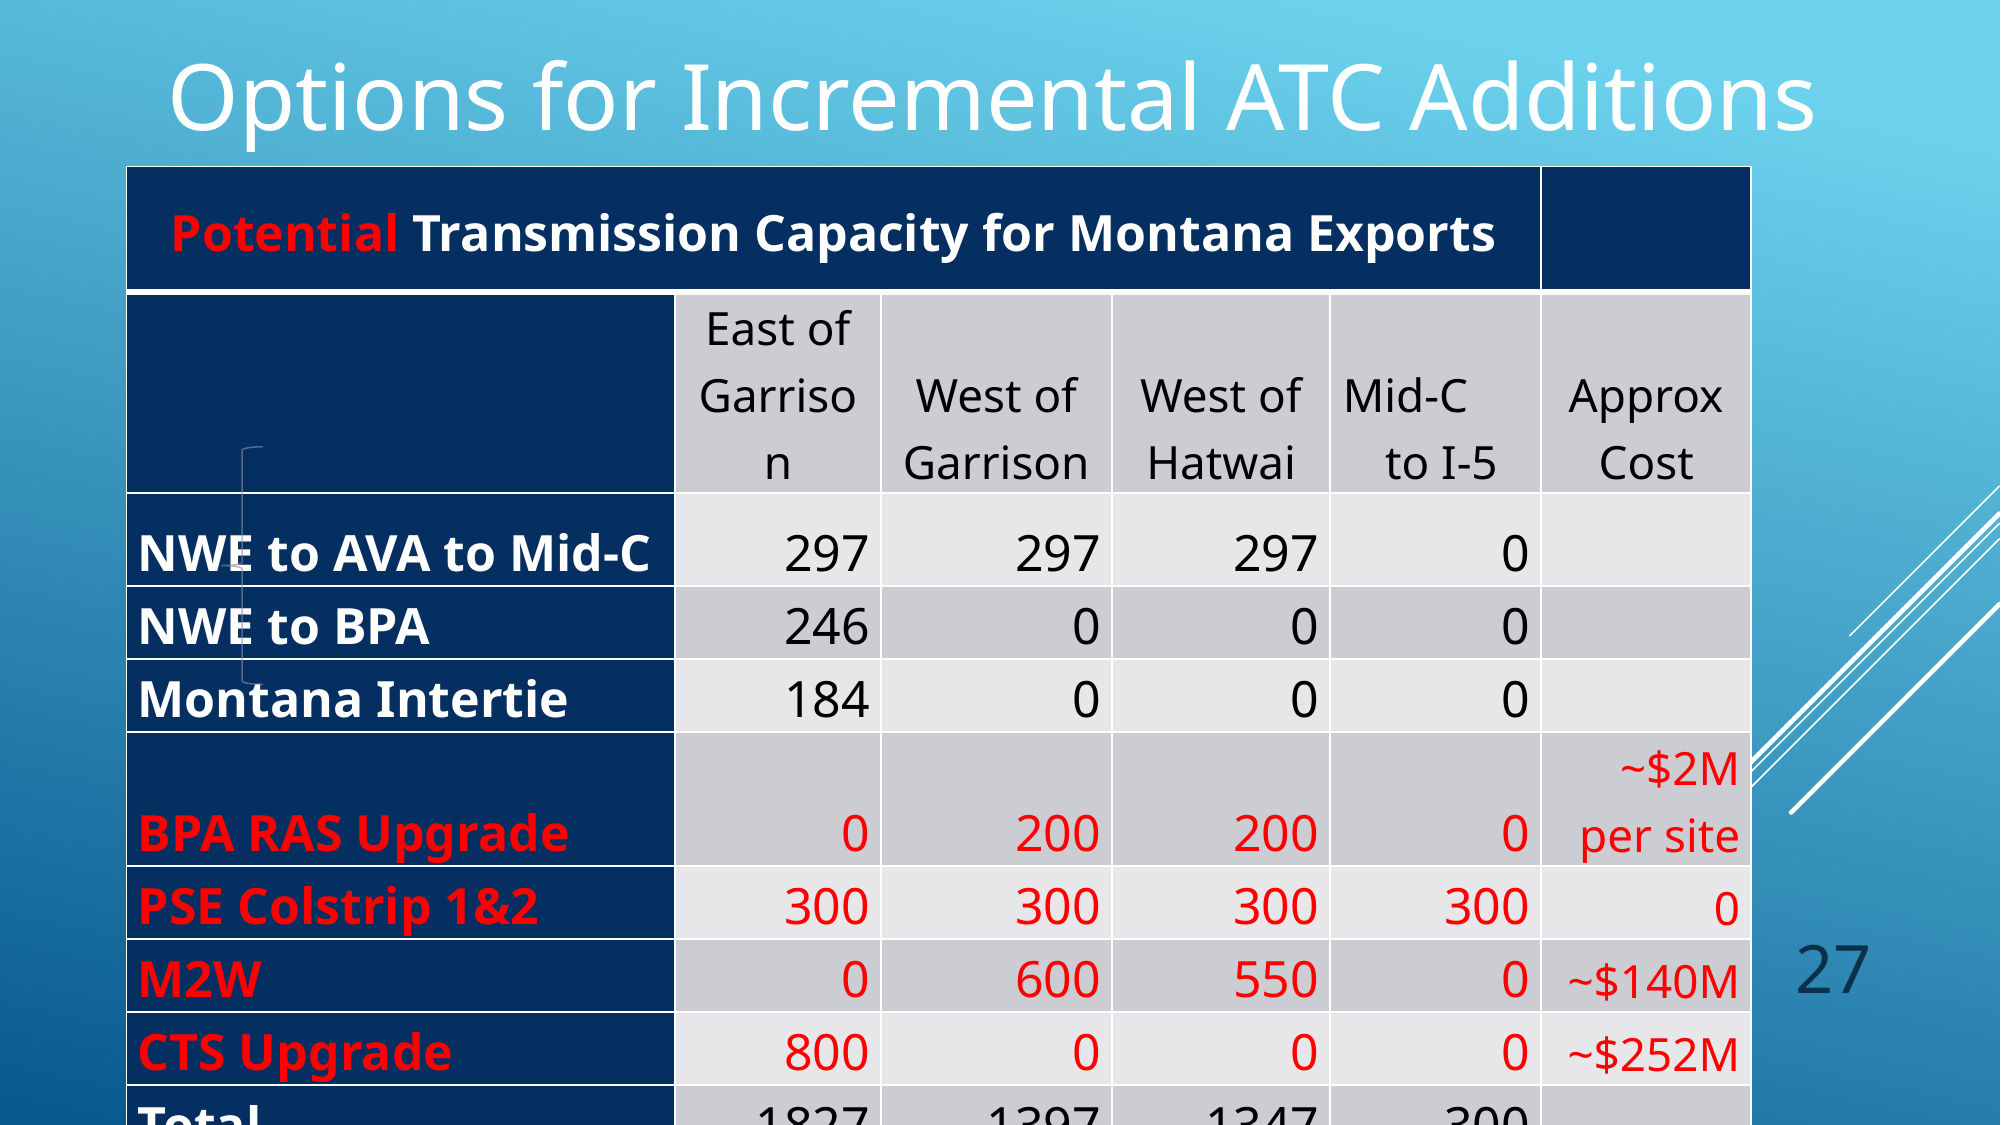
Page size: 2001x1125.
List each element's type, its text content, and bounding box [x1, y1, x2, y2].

table_cell Total [127, 1086, 674, 1125]
table_cell 0 [1331, 587, 1540, 658]
table_cell 0 [1113, 660, 1329, 731]
table_cell 0 [676, 733, 880, 865]
slide_number 27 [1752, 915, 1888, 1025]
table_header [1542, 167, 1750, 289]
table_cell M2W [127, 940, 674, 1011]
table_cell 300 [676, 867, 880, 938]
table_header Potential Transmission Capacity for Montana Exports [127, 167, 1540, 289]
table_cell [1542, 660, 1750, 731]
table_cell [1542, 587, 1750, 658]
table_cell West of Garrison [882, 295, 1111, 492]
table_cell PSE Colstrip 1&2 [127, 867, 674, 938]
text_box Options for Incremental ATC Additions [153, 31, 1971, 156]
table_cell 0 [882, 1013, 1111, 1084]
table_cell CTS Upgrade [127, 1013, 674, 1084]
table_cell East of Garrison [676, 295, 880, 492]
table_cell [1542, 1086, 1750, 1125]
table_cell 297 [1113, 494, 1329, 585]
table_cell 1397 [882, 1086, 1111, 1125]
table_cell 0 [676, 940, 880, 1011]
table_cell 0 [1331, 1013, 1540, 1084]
table_cell West of Hatwai [1113, 295, 1329, 492]
table_cell 0 [882, 660, 1111, 731]
table_cell BPA RAS Upgrade [127, 733, 674, 865]
table_cell 0 [1331, 660, 1540, 731]
table_cell 300 [882, 867, 1111, 938]
table_cell 0 [1331, 940, 1540, 1011]
table_cell 297 [882, 494, 1111, 585]
table_cell Montana Intertie [127, 660, 674, 731]
table_cell [127, 295, 674, 492]
table_cell ~$2M per site [1542, 733, 1750, 865]
table_cell 200 [882, 733, 1111, 865]
table_cell Approx Cost [1542, 295, 1750, 492]
table_cell 300 [1331, 867, 1540, 938]
table_cell [1542, 494, 1750, 585]
table_cell NWE to BPA [127, 587, 241, 658]
table_cell 1347 [1113, 1086, 1329, 1125]
table_cell 297 [676, 494, 880, 585]
table_cell ~$140M [1542, 940, 1750, 1011]
table_cell 600 [882, 940, 1111, 1011]
table_cell 184 [676, 660, 880, 731]
table_cell 300 [1113, 867, 1329, 938]
table_cell 800 [676, 1013, 880, 1084]
table_cell 0 [882, 587, 1111, 658]
table_cell NWE to AVA to Mid-C [263, 494, 674, 585]
table_cell 200 [1113, 733, 1329, 865]
table_cell ~$252M [1542, 1013, 1750, 1084]
table_cell 0 [1331, 494, 1540, 585]
table_cell 300 [1331, 1086, 1540, 1125]
table_cell 0 [1331, 733, 1540, 865]
table_cell 0 [1542, 867, 1750, 938]
table_cell 0 [1113, 1013, 1329, 1084]
table_cell NWE to BPA [263, 587, 674, 658]
table_cell 0 [1113, 587, 1329, 658]
table_cell NWE to AVA to Mid-C [127, 494, 241, 585]
table_cell Mid-C to I-5 [1331, 295, 1540, 492]
table_cell 1827 [676, 1086, 880, 1125]
table_cell 550 [1113, 940, 1329, 1011]
table_cell 246 [676, 587, 880, 658]
text_box [221, 446, 264, 686]
